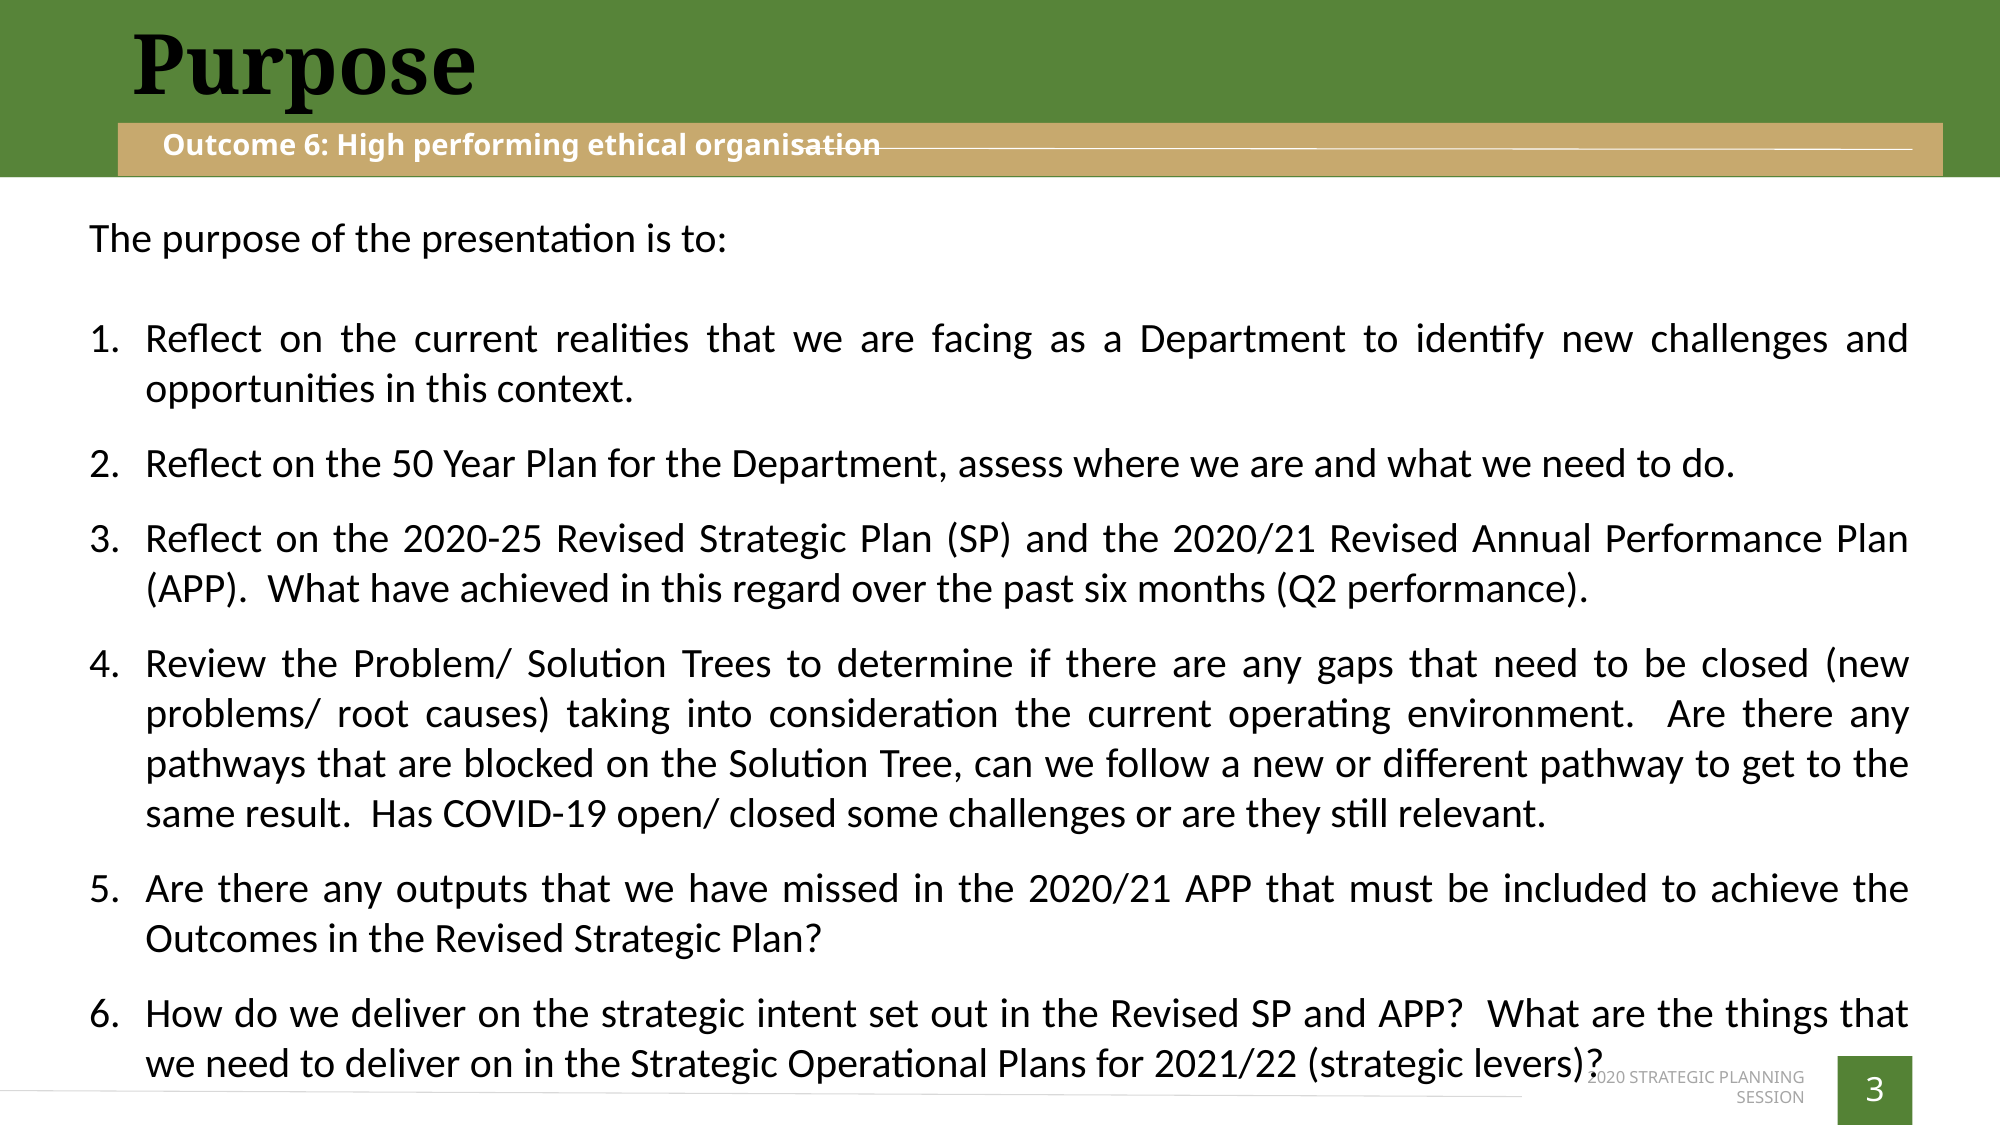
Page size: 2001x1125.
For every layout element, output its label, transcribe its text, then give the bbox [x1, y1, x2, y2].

text_box Outcome 6: High performing ethical organisation [162, 135, 1180, 162]
text_box [0, 0, 2000, 178]
text_box The purpose of the presentation is to: Reflect on the current realities that we are facing as a Department to identify new challenges and opportunities in this context. Reflect on the 50 Year Plan for the Department, assess where we are and what we need to do. Reflect on the 2020-25 Revised Strategic Plan (SP) and the 2020/21 Revised Annual Performance Plan (APP). What have achieved in this regard over the past six months (Q2 performance). Review the Problem/ Solution Trees to determine if there are any gaps that need to be closed (new problems/ root causes) taking into consideration the current operating environment. Are there any pathways that are blocked on the Solution Tree, can we follow a new or different pathway to get to the same result. Has COVID-19 open/ closed some challenges or are they still relevant. Are there any outputs that we have missed in the 2020/21 APP that must be included to achieve the Outcomes in the Revised Strategic Plan? How do we deliver on the strategic intent set out in the Revised SP and APP? What are the things that we need to deliver on in the Strategic Operational Plans for 2021/22 (strategic levers)? [74, 203, 1926, 1094]
text_box Purpose [117, 0, 1913, 135]
text_box [117, 122, 1943, 176]
